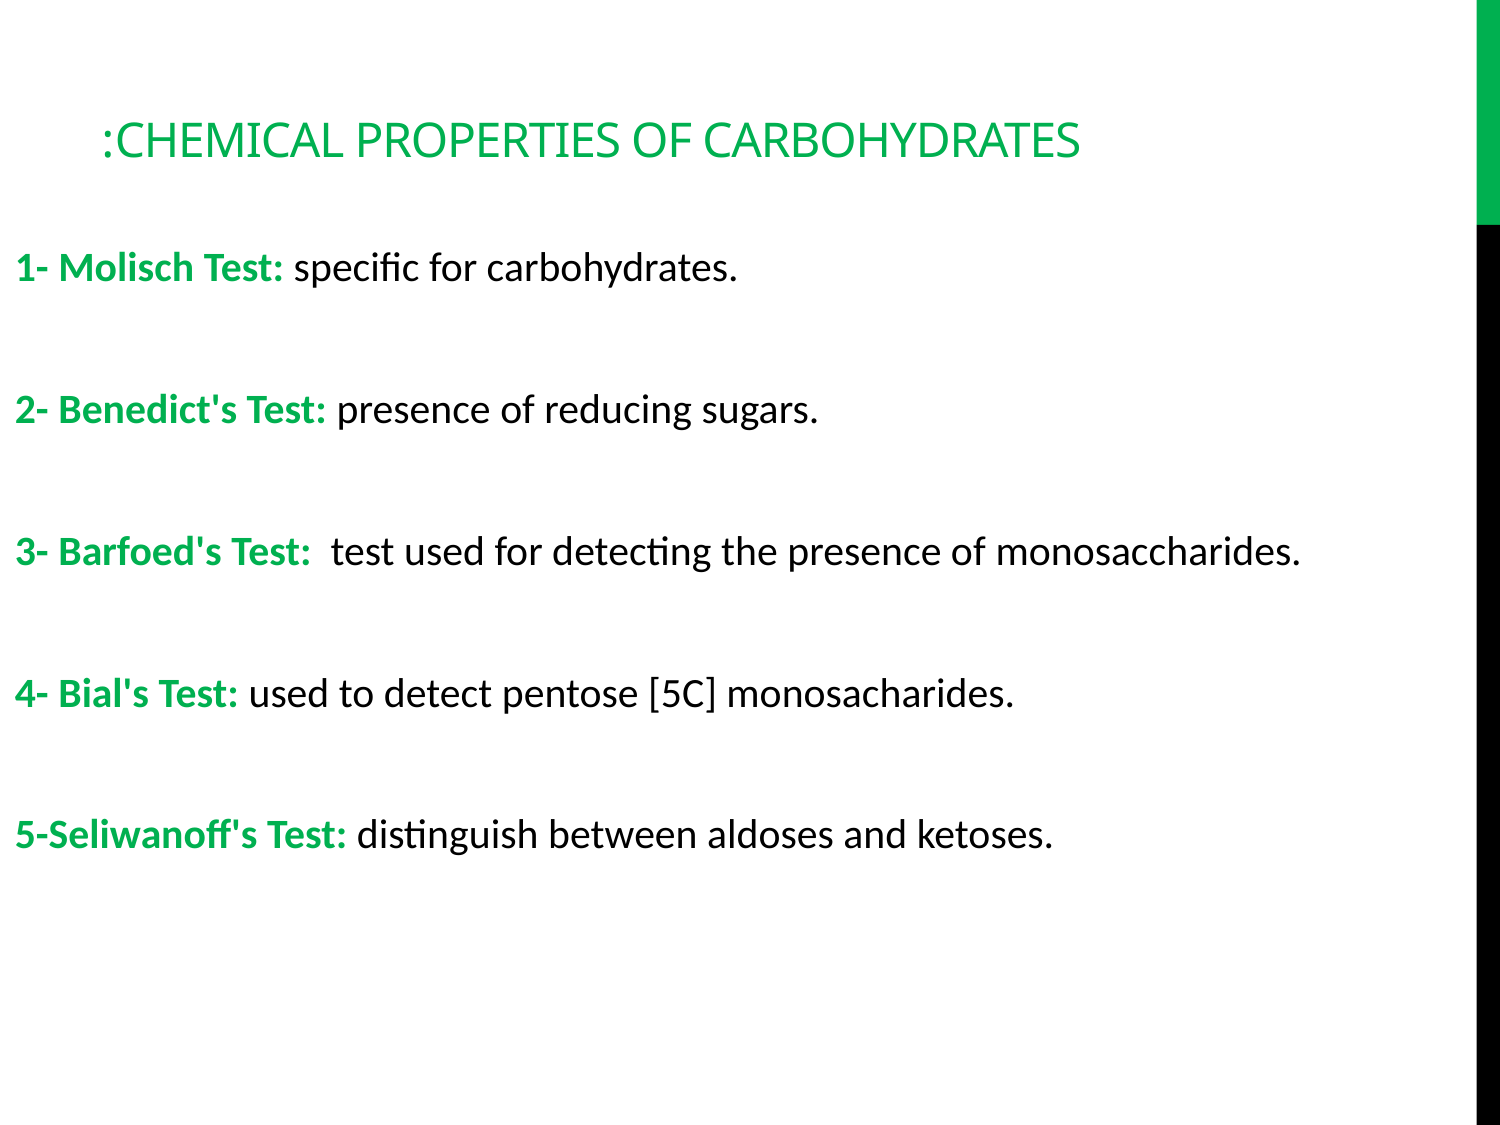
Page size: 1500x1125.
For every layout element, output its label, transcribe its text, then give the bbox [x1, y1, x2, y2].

text_box 1- Molisch Test: specific for carbohydrates. 2- Benedict's Test: presence of reducing sugars. 3- Barfoed's Test: test used for detecting the presence of monosaccharides. 4- Bial's Test: used to detect pentose [5C] monosacharides. 5-Seliwanoff's Test: distinguish between aldoses and ketoses. [0, 232, 1500, 965]
text_box Chemical Properties of Carbohydrates: [75, 45, 1459, 232]
